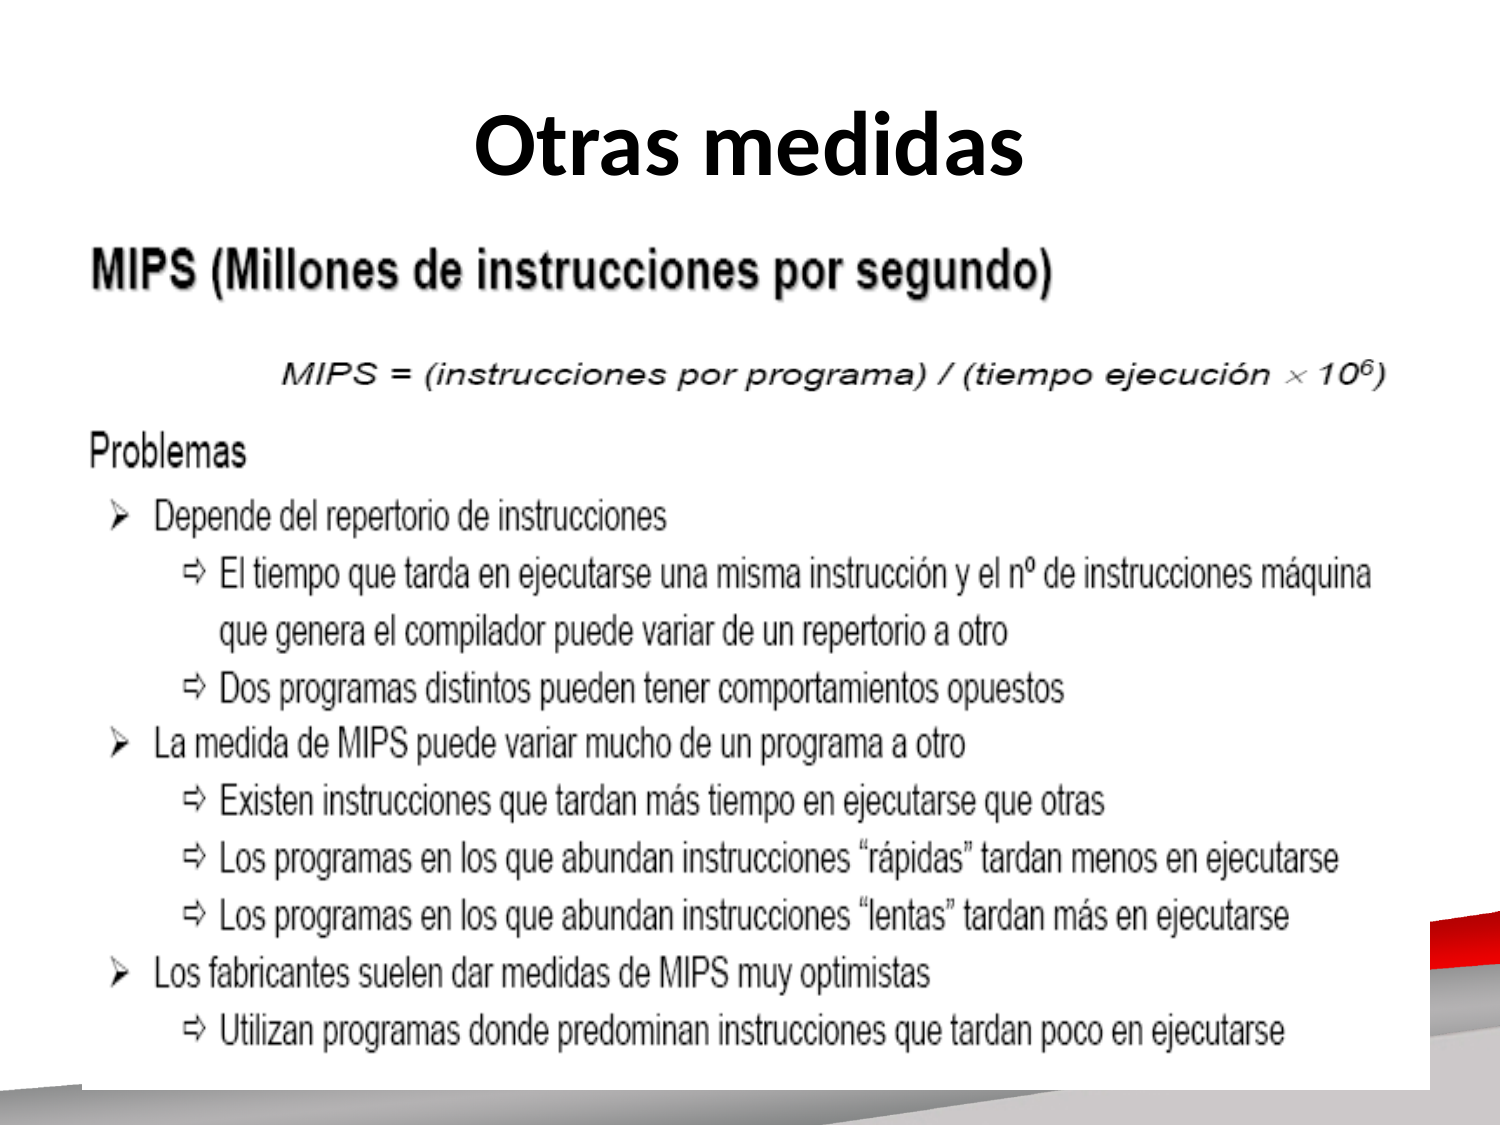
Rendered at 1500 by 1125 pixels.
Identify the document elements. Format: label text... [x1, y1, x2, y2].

picture [81, 198, 1102, 329]
picture [257, 339, 1430, 420]
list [81, 398, 1430, 1091]
title Otras medidas [75, 45, 1425, 233]
picture [0, 911, 1500, 1125]
